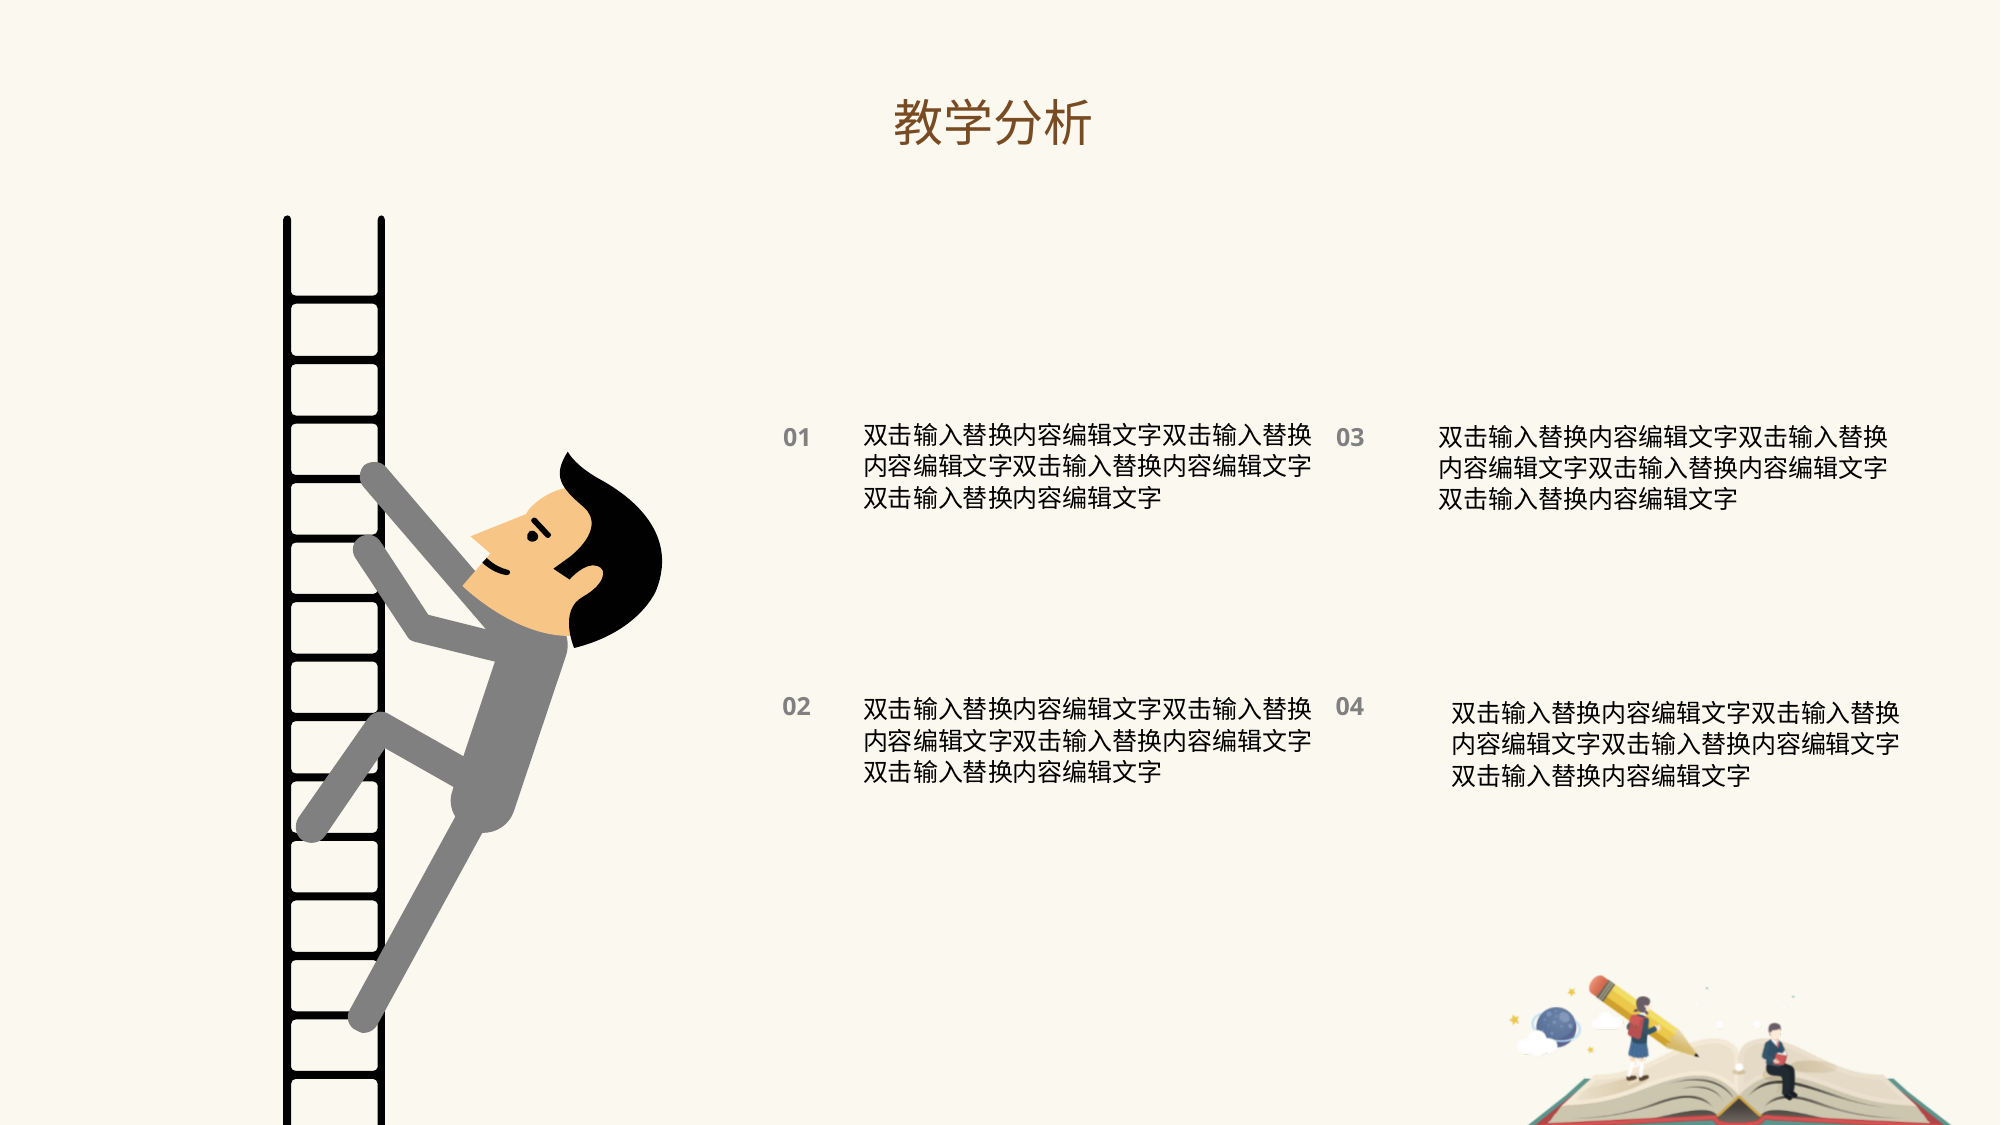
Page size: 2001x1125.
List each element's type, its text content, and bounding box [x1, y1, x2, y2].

text_box 04 [1329, 685, 1425, 725]
text_box 02 [728, 685, 848, 725]
text_box 双击输入替换内容编辑文字双击输入替换内容编辑文字双击输入替换内容编辑文字双击输入替换内容编辑文字 [848, 685, 1329, 794]
text_box 03 [1329, 416, 1424, 455]
text_box 双击输入替换内容编辑文字双击输入替换内容编辑文字双击输入替换内容编辑文字双击输入替换内容编辑文字 [848, 410, 1329, 520]
text_box 双击输入替换内容编辑文字双击输入替换内容编辑文字双击输入替换内容编辑文字双击输入替换内容编辑文字 [1424, 412, 1905, 522]
text_box 双击输入替换内容编辑文字双击输入替换内容编辑文字双击输入替换内容编辑文字双击输入替换内容编辑文字 [1436, 688, 1917, 798]
picture [1505, 947, 1992, 1125]
text_box 01 [729, 416, 848, 455]
text_box 教学分析 [663, 84, 1324, 160]
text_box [236, 215, 681, 1125]
